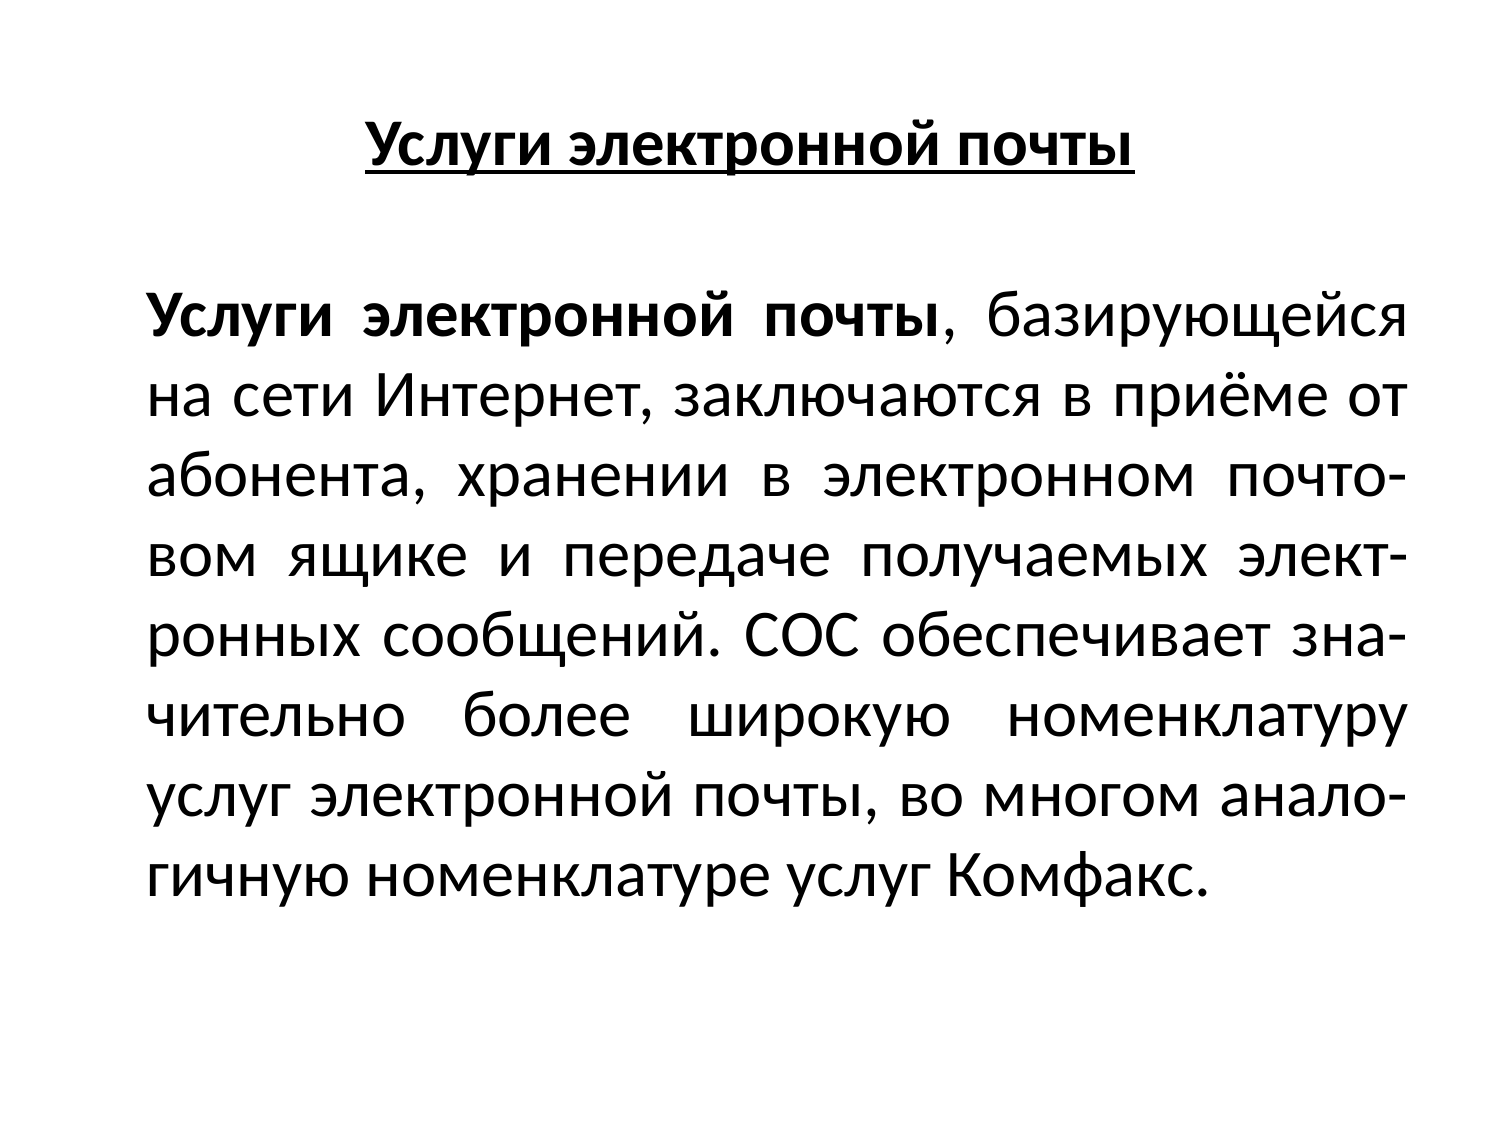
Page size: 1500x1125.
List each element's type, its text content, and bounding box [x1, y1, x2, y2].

list Услуги электронной почты, базирующейся на сети Интернет, заключаются в приёме от абонента, хранении в электронном почто-вом ящике и передаче получаемых элект- ронных сообщений. СОС обеспечивает зна- чительно более широкую номенклатуру услуг электронной почты, во многом анало- гичную номенклатуре услуг Комфакс. [75, 262, 1425, 1005]
title Услуги электронной почты [75, 45, 1425, 233]
